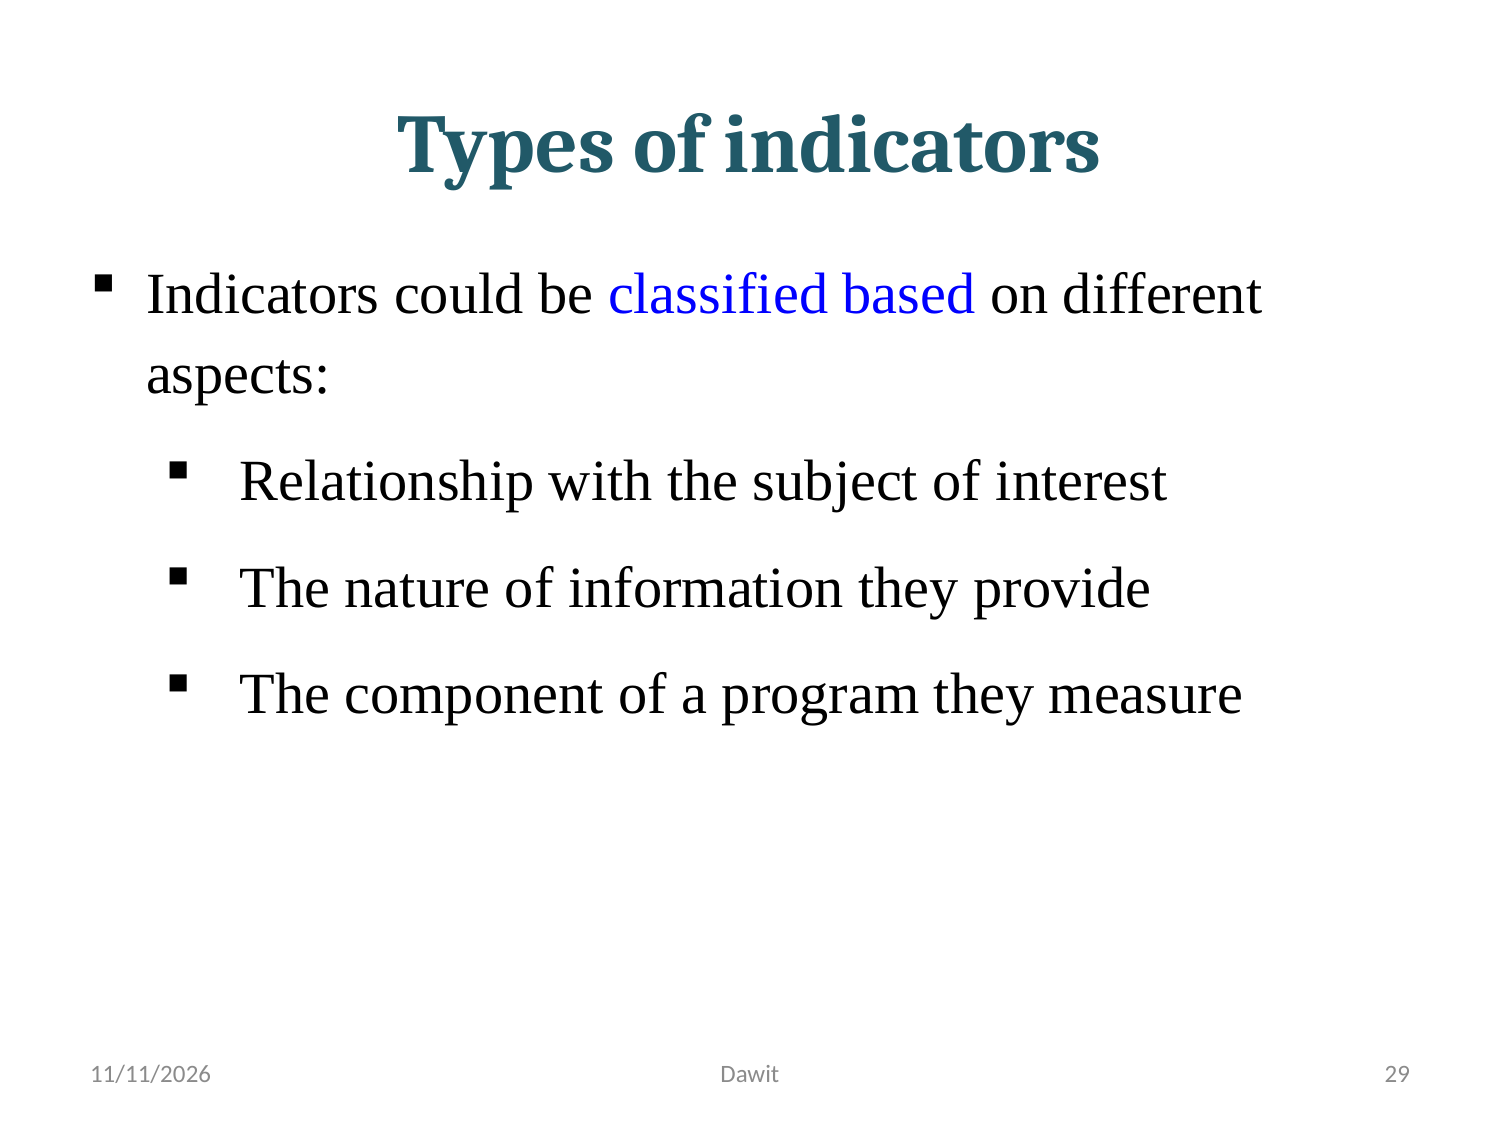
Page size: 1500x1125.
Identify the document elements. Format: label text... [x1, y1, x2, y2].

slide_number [75, 1042, 425, 1103]
list Indicators could be classified based on different aspects: Relationship with the subject of interest The nature of information they provide The component of a program they measure [75, 237, 1352, 1013]
title Types of indicators [75, 45, 1425, 233]
footer Dawit [512, 1042, 988, 1103]
slide_number 29 [1074, 1042, 1425, 1103]
